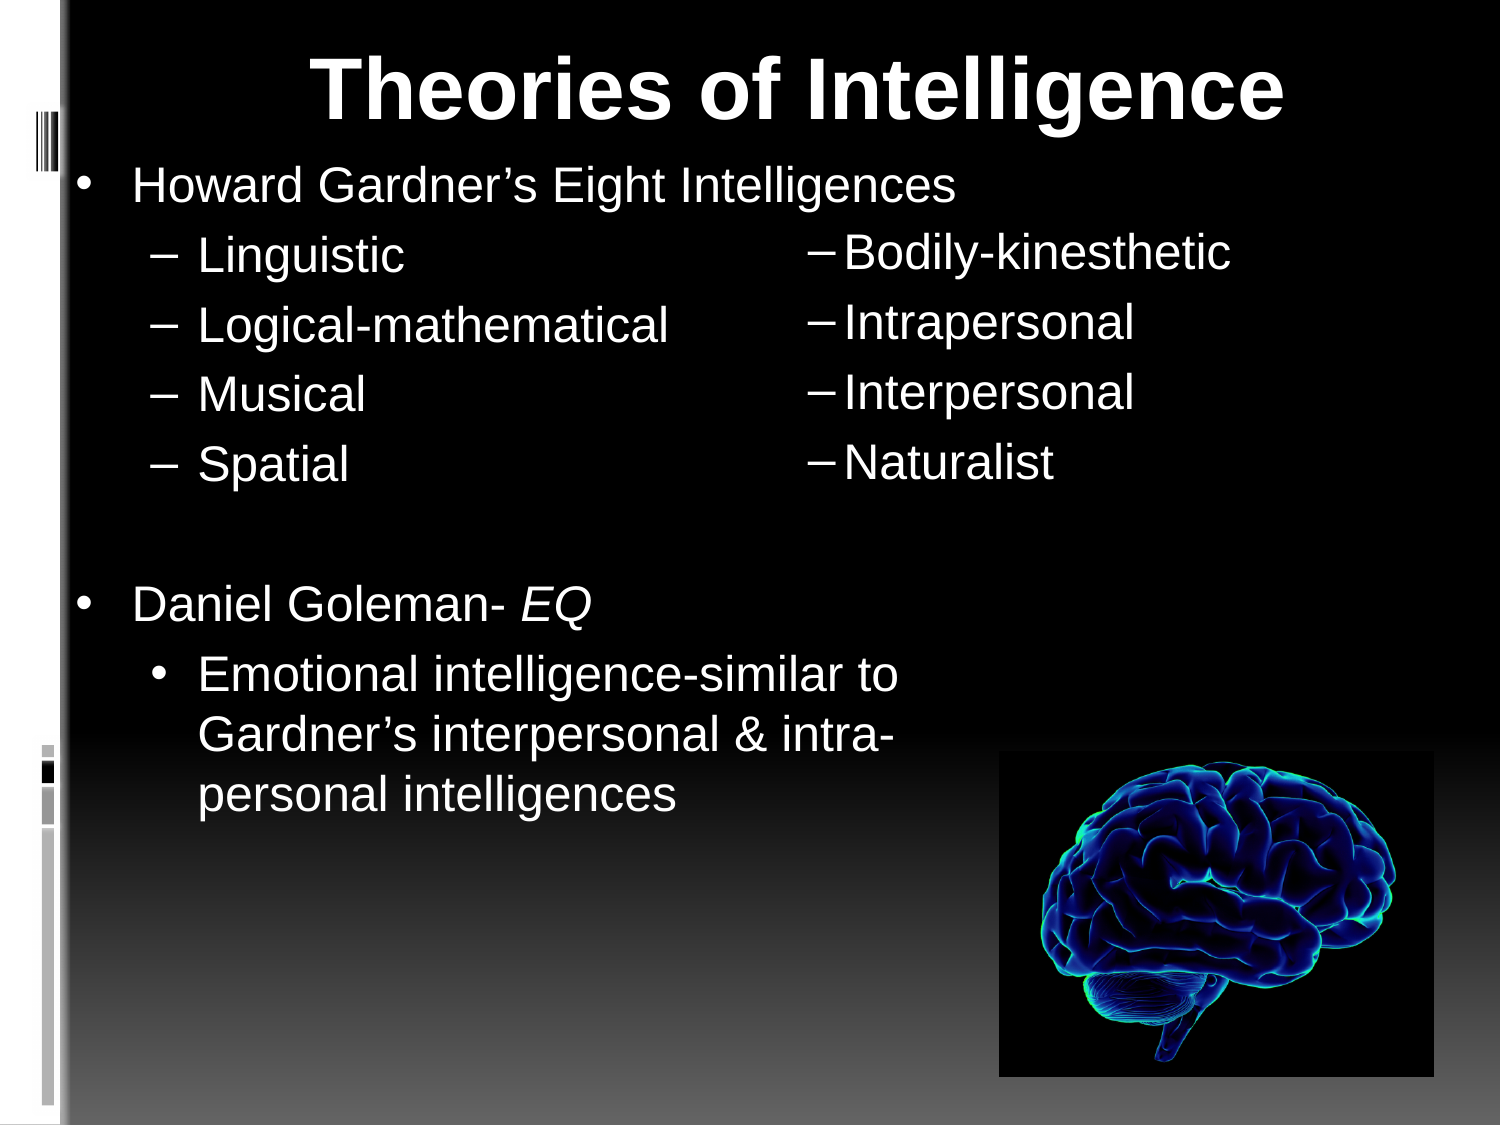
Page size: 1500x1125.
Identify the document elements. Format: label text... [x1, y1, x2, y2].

text_box Bodily-kinesthetic Intrapersonal Interpersonal Naturalist [753, 211, 1334, 497]
picture [999, 750, 1434, 1077]
text_box Howard Gardner’s Eight Intelligences Linguistic Logical-mathematical Musical Spatial Daniel Goleman- EQ Emotional intelligence-similar to Gardner’s interpersonal & intra- personal intelligences [60, 144, 1447, 1075]
text_box Theories of Intelligence [62, 24, 1500, 230]
